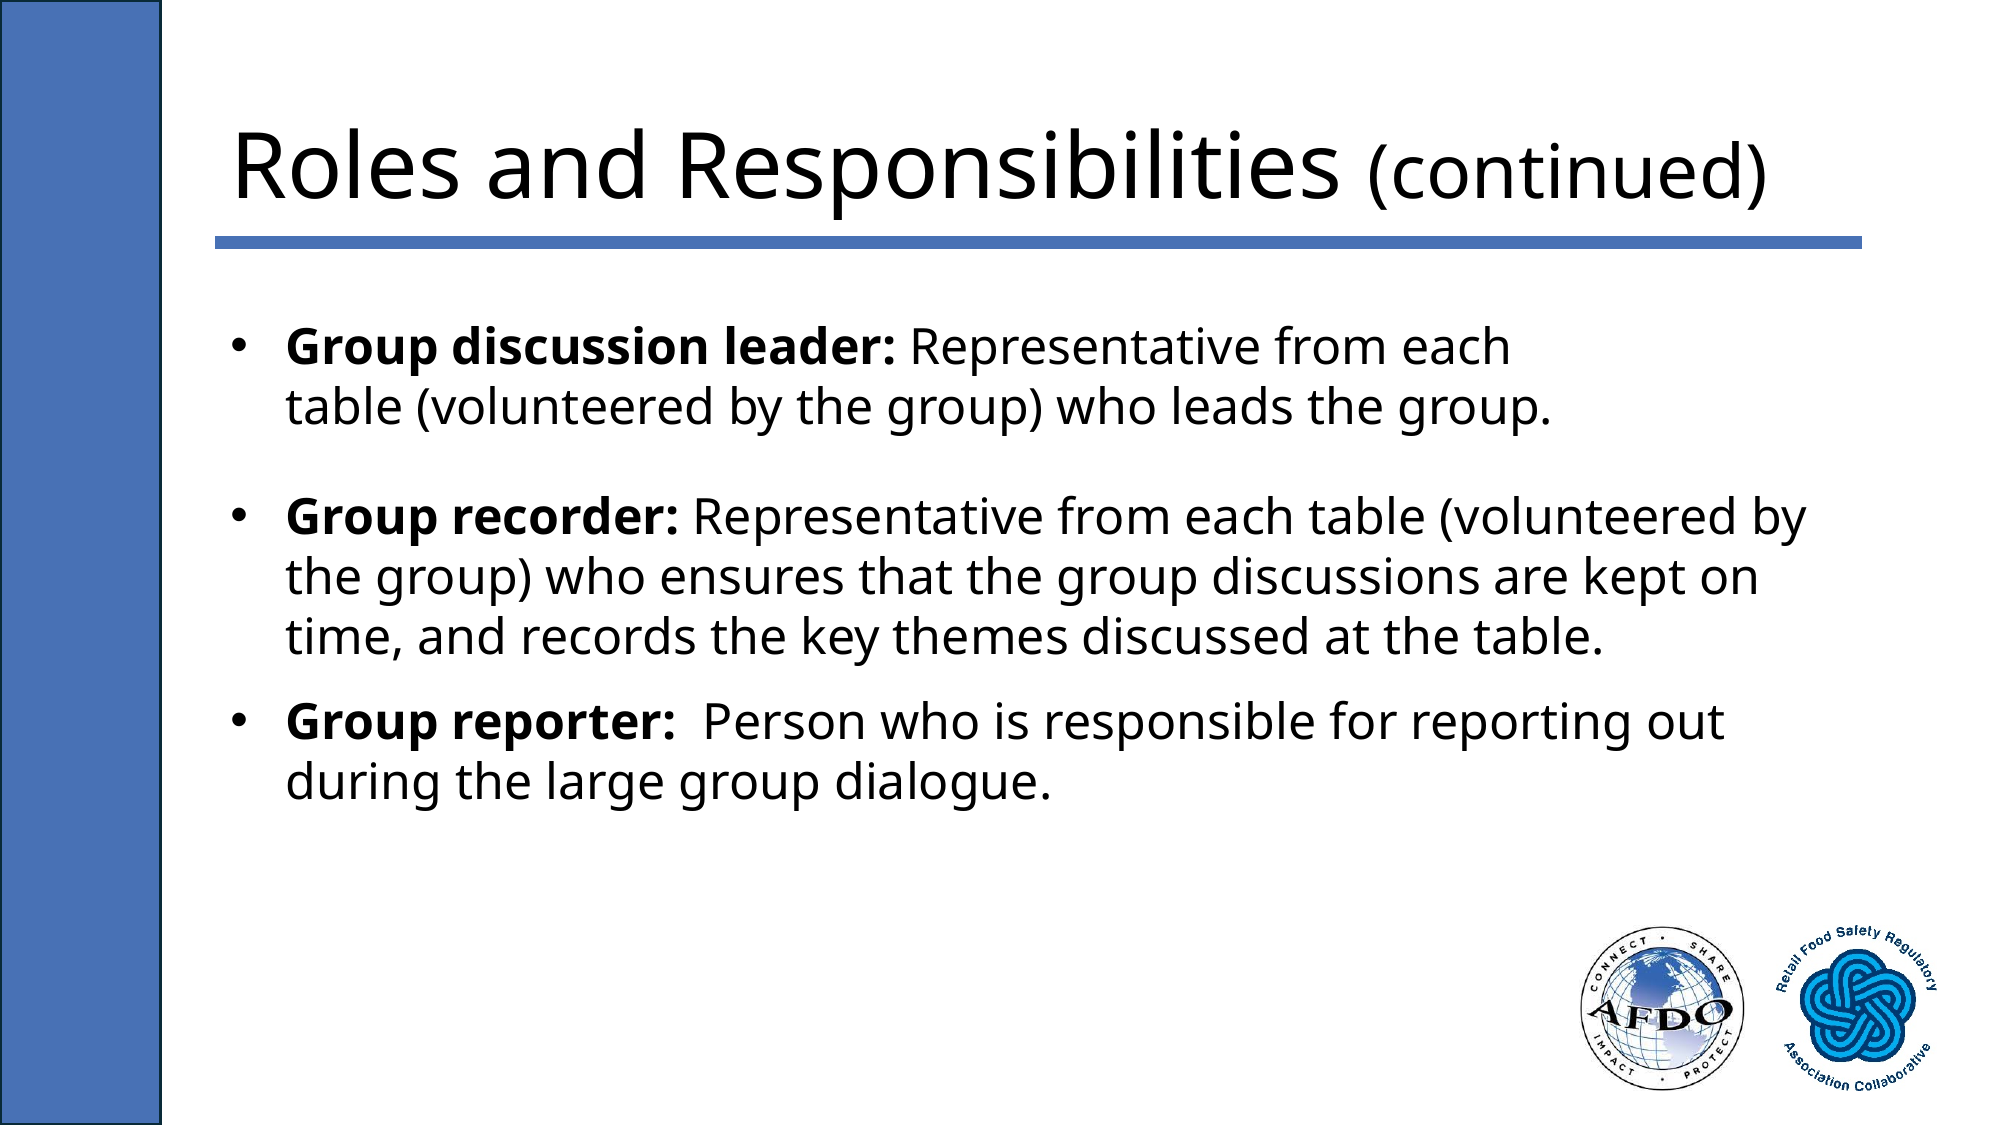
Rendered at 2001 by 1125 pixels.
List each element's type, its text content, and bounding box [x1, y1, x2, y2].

title Roles and Responsibilities (continued) [215, 110, 1863, 227]
picture [1776, 925, 1937, 1091]
list Group discussion leader: Representative from each table (volunteered by the group) who leads the group. Group recorder: Representative from each table (volunteered by the group) who ensures that the group discussions are kept on time, and records the key themes discussed at the table. Group reporter: Person who is responsible for reporting out during the large group dialogue. [215, 306, 1863, 960]
picture [1579, 960, 1745, 1091]
